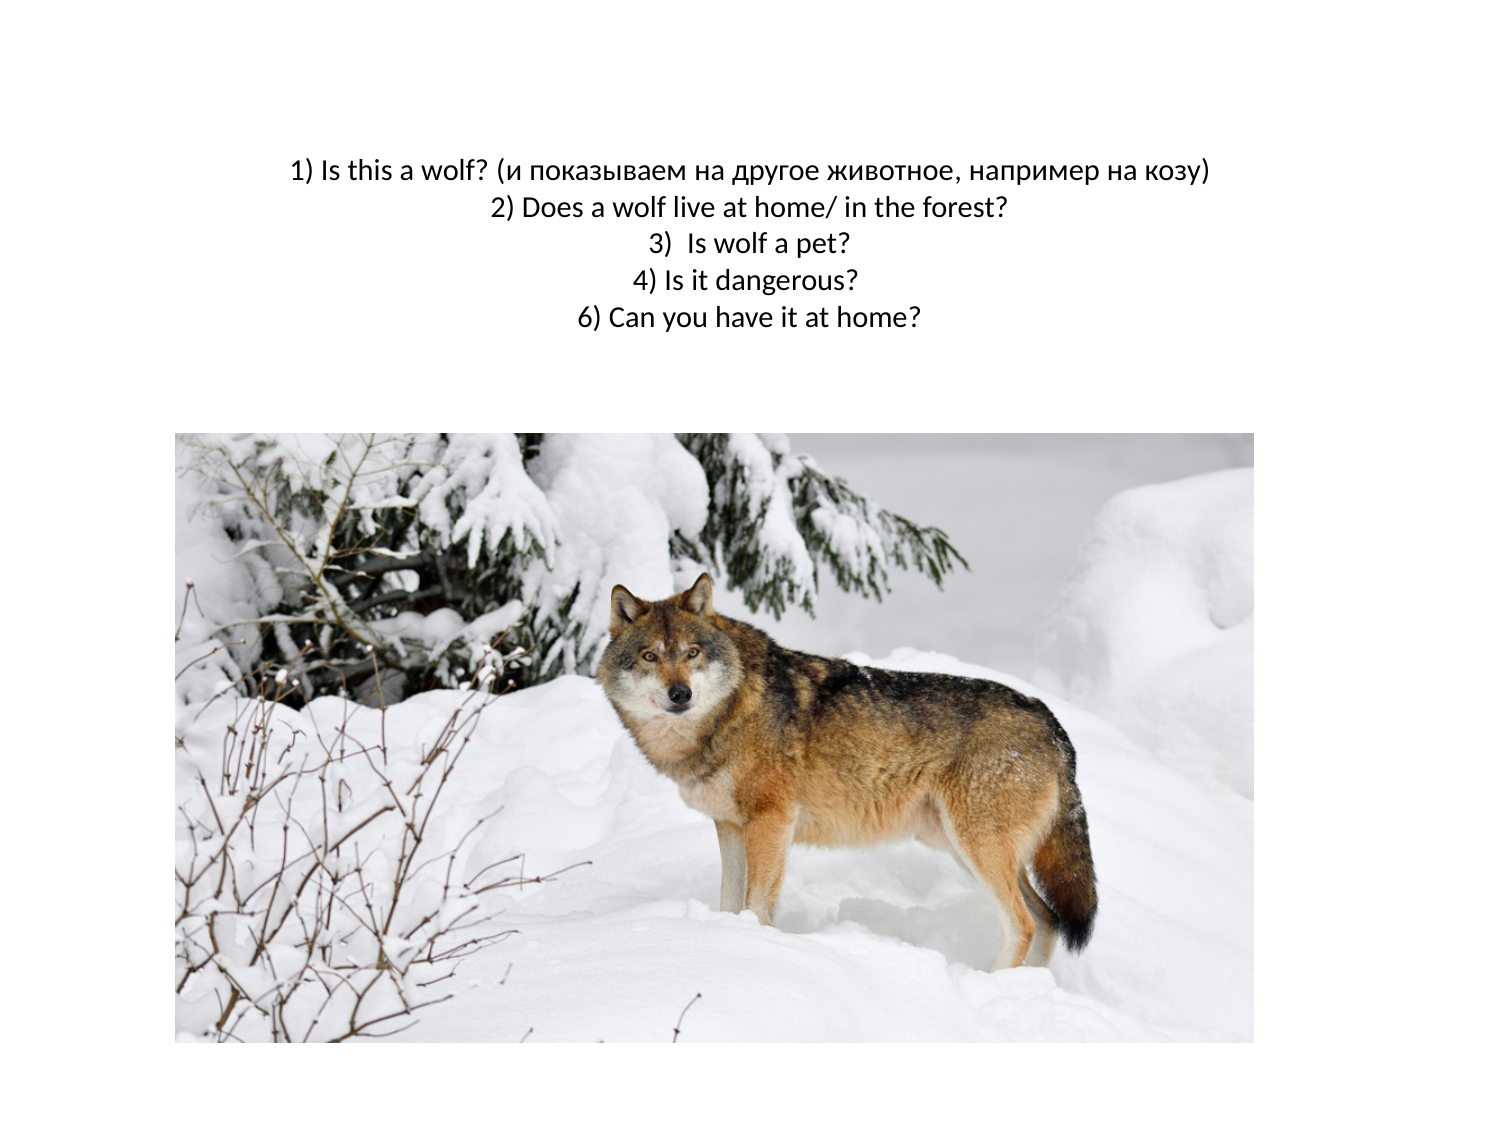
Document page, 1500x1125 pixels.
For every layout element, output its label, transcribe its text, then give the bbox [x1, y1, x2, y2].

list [175, 433, 1255, 1044]
title 1) Is this a wolf? (и показываем на другое животное, например на козу) 2) Does a wolf live at home/ in the forest? 3) Is wolf a pet? 4) Is it dangerous? 6) Can you have it at home? [75, 105, 1425, 422]
